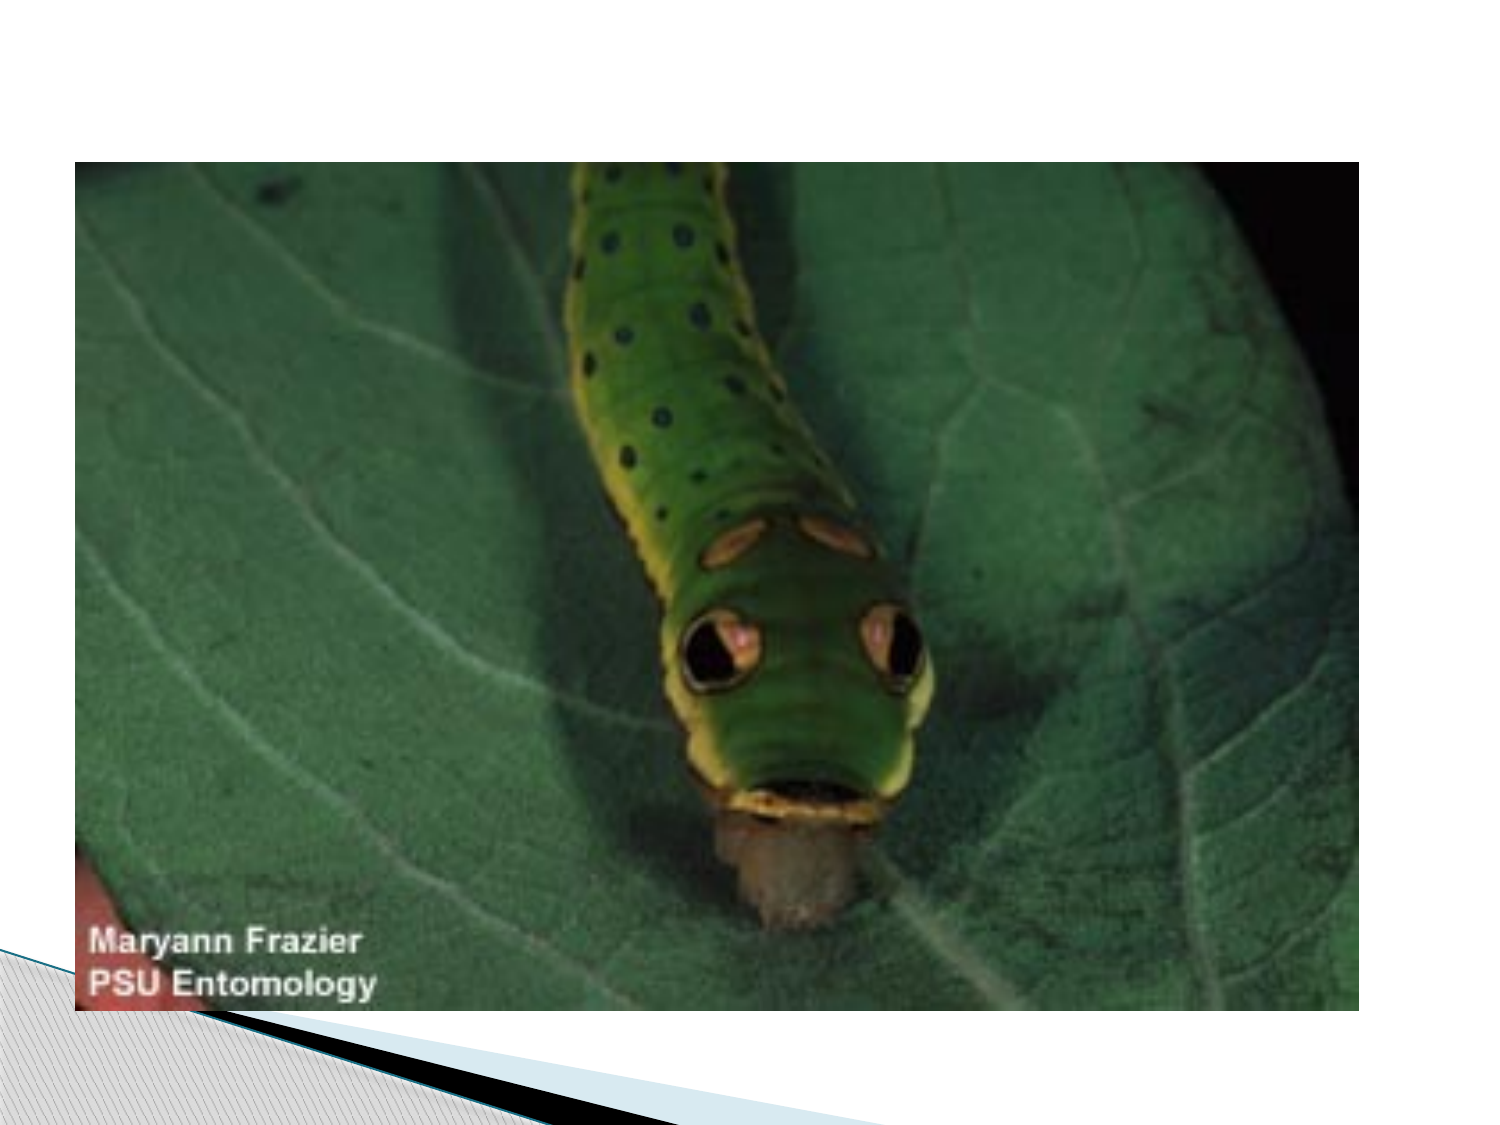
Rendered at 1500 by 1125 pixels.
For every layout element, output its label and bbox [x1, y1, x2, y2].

list [74, 162, 1359, 1012]
